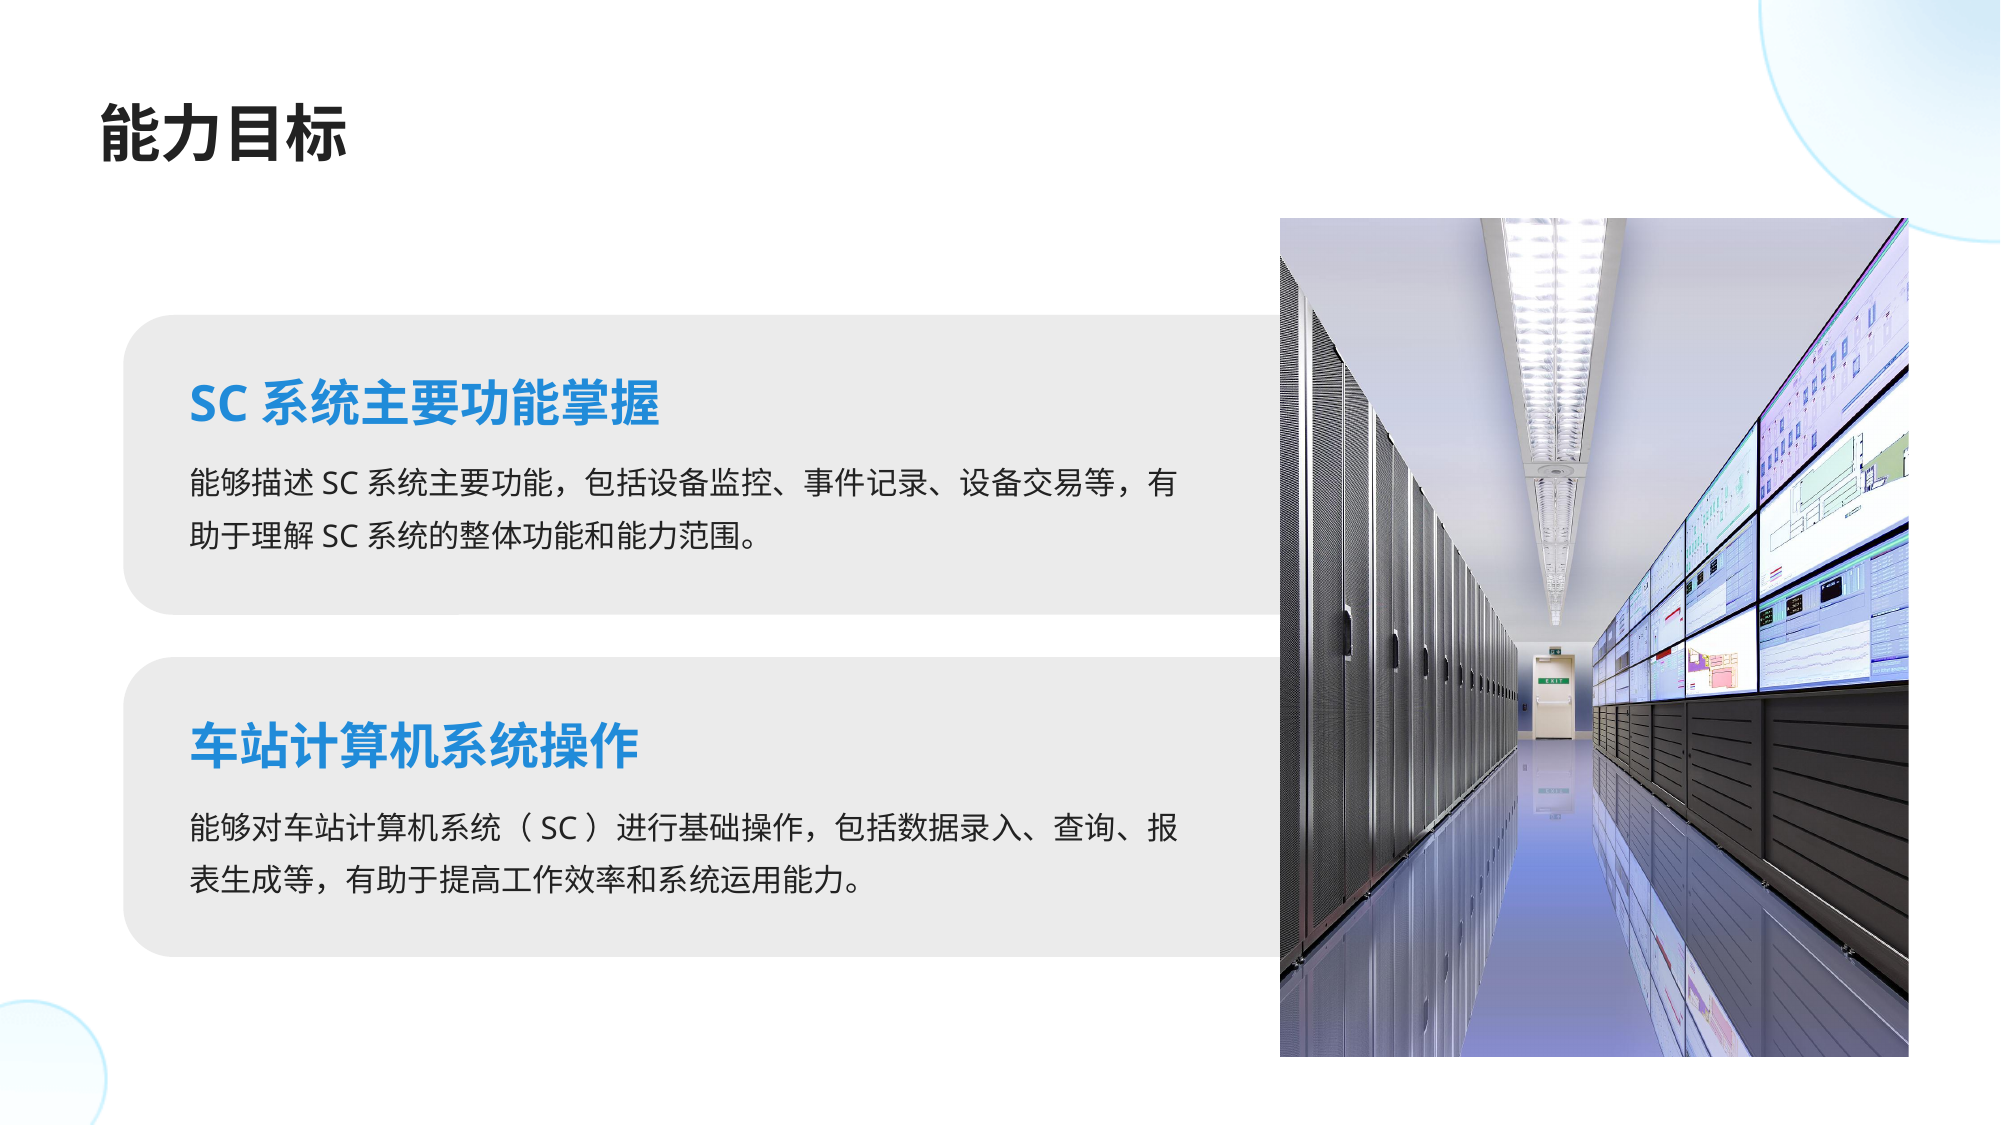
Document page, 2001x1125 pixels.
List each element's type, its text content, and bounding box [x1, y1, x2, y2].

text_box [123, 657, 1274, 957]
text_box [123, 314, 1274, 615]
text_box 能够描述SC系统主要功能，包括设备监控、事件记录、设备交易等，有助于理解SC系统的整体功能和能力范围。 [169, 428, 1193, 584]
text_box 车站计算机系统操作 [169, 686, 1193, 773]
text_box SC系统主要功能掌握 [169, 342, 1193, 428]
picture [0, 0, 2001, 1125]
text_box 能够对车站计算机系统（SC）进行基础操作，包括数据录入、查询、报表生成等，有助于提高工作效率和系统运用能力。 [169, 773, 1193, 927]
text_box 能力目标 [78, 43, 1922, 189]
